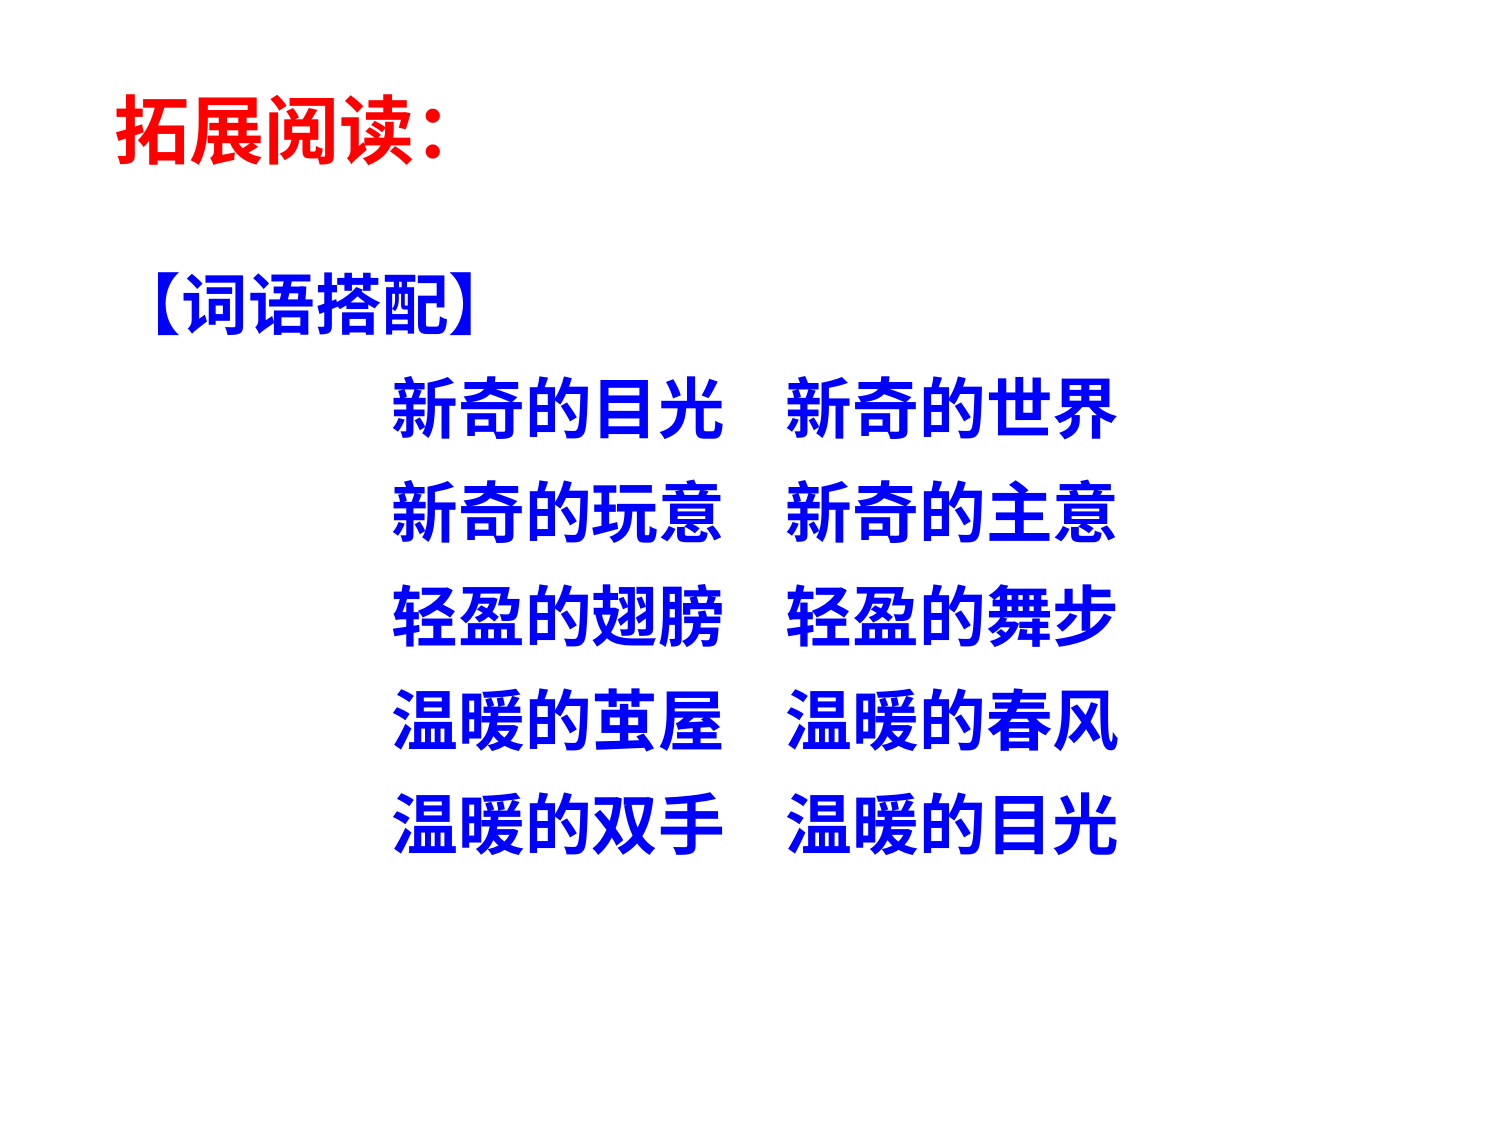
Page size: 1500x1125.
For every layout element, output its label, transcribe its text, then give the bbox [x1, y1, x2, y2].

text_box 【词语搭配】 新奇的目光 新奇的世界 新奇的玩意 新奇的主意 轻盈的翅膀 轻盈的舞步 温暖的茧屋 温暖的春风 温暖的双手 温暖的目光 [100, 231, 1412, 871]
text_box 拓展阅读： [100, 75, 525, 181]
